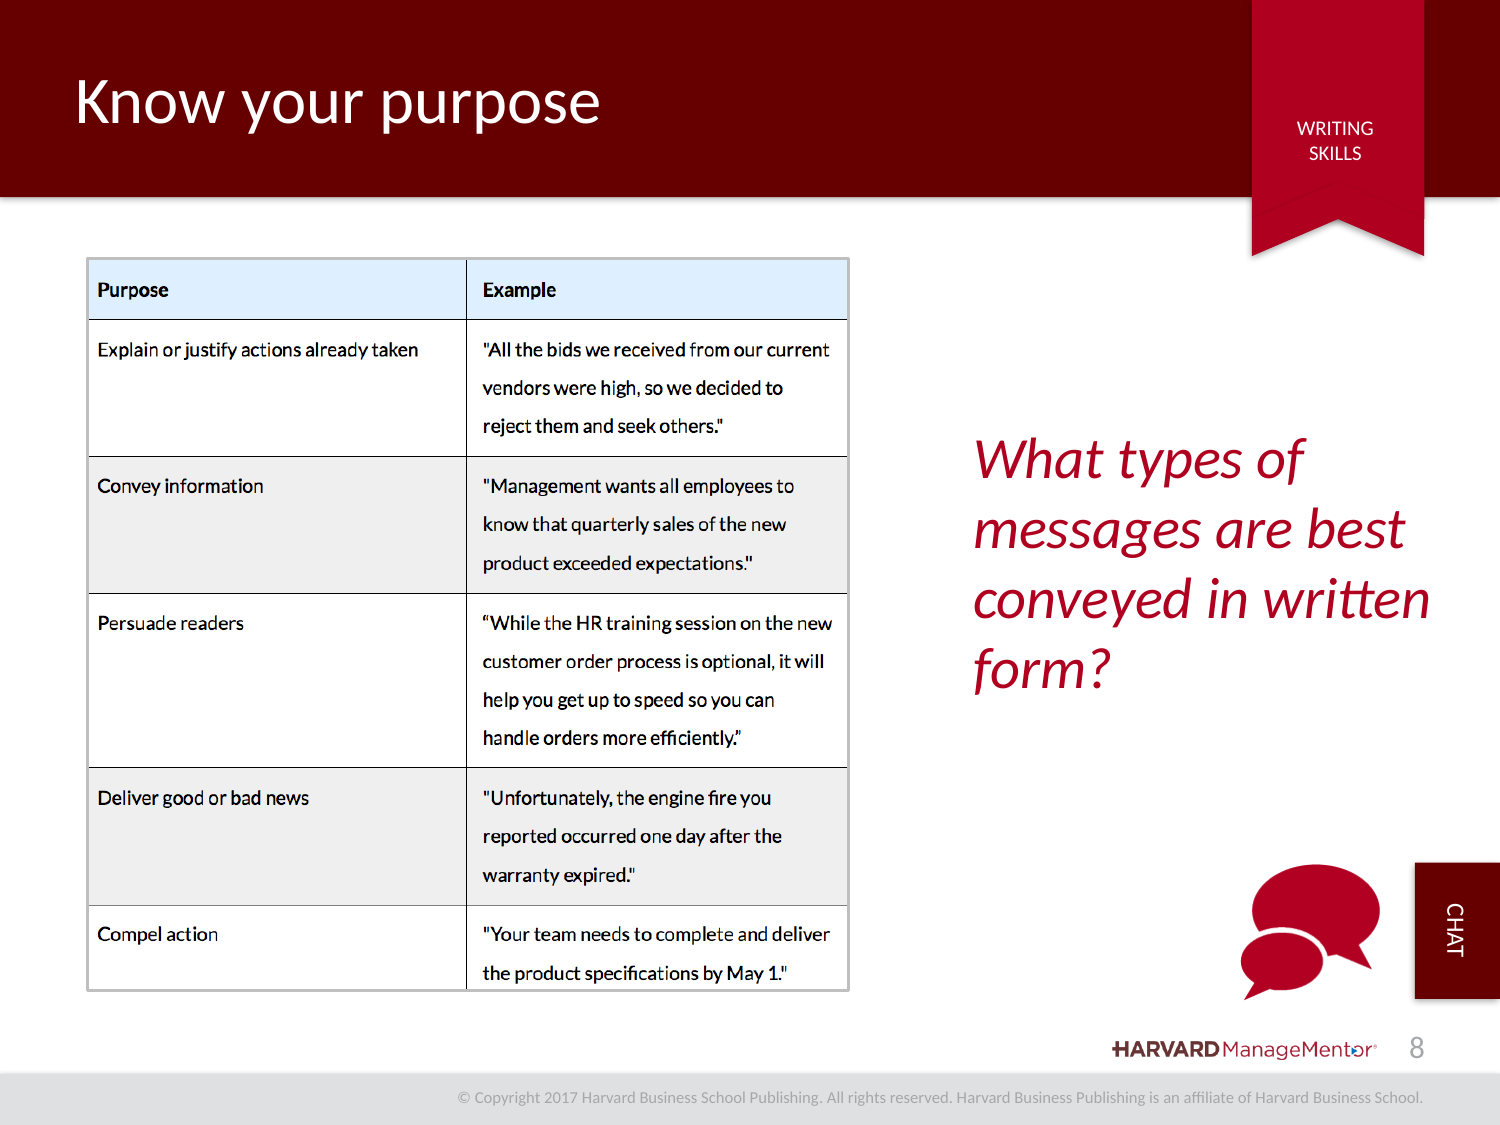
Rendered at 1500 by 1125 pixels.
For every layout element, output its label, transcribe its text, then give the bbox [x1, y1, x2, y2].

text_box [1240, 862, 1500, 1002]
picture [88, 259, 848, 990]
picture [1100, 1034, 1380, 1067]
text_box What types of messages are best conveyed in written form? [958, 412, 1461, 798]
title Know your purpose [75, 29, 1216, 171]
